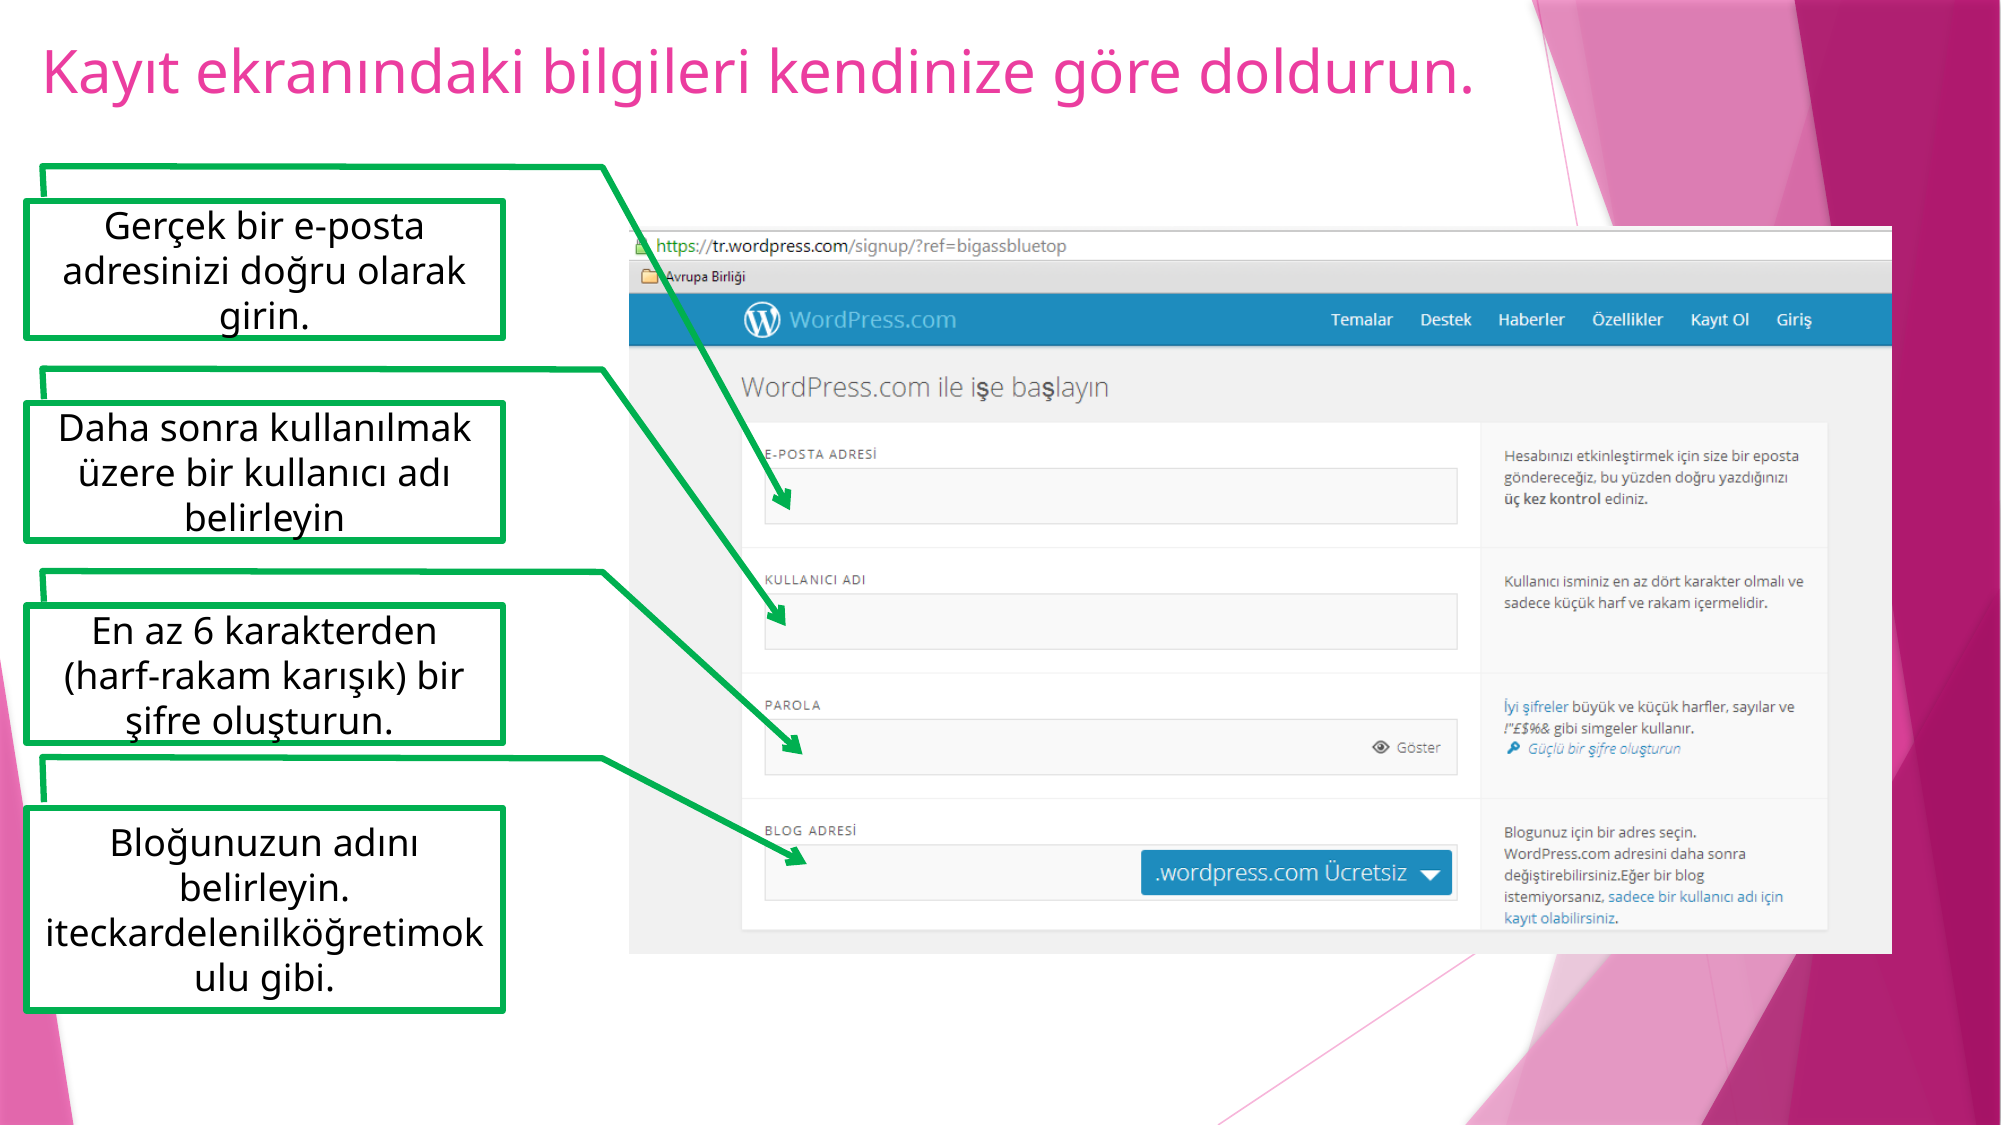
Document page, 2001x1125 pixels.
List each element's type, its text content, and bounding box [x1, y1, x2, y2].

text_box En az 6 karakterden (harf-rakam karışık) bir şifre oluşturun. [25, 604, 504, 744]
title Kayıt ekranındaki bilgileri kendinize göre doldurun. [26, 26, 1644, 159]
text_box Daha sonra kullanılmak üzere bir kullanıcı adı belirleyin [41, 367, 623, 401]
text_box Daha sonra kullanılmak üzere bir kullanıcı adı belirleyin [25, 402, 504, 542]
text_box Bloğunuzun adını belirleyin. iteckardelenilköğretimokulu gibi. [41, 755, 623, 803]
text_box Gerçek bir e-posta adresinizi doğru olarak girin. [41, 164, 636, 225]
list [629, 225, 1892, 954]
text_box En az 6 karakterden (harf-rakam karışık) bir şifre oluşturun. [41, 569, 623, 602]
text_box Bloğunuzun adını belirleyin. iteckardelenilköğretimokulu gibi. [25, 807, 504, 1012]
text_box Gerçek bir e-posta adresinizi doğru olarak girin. [25, 199, 504, 339]
